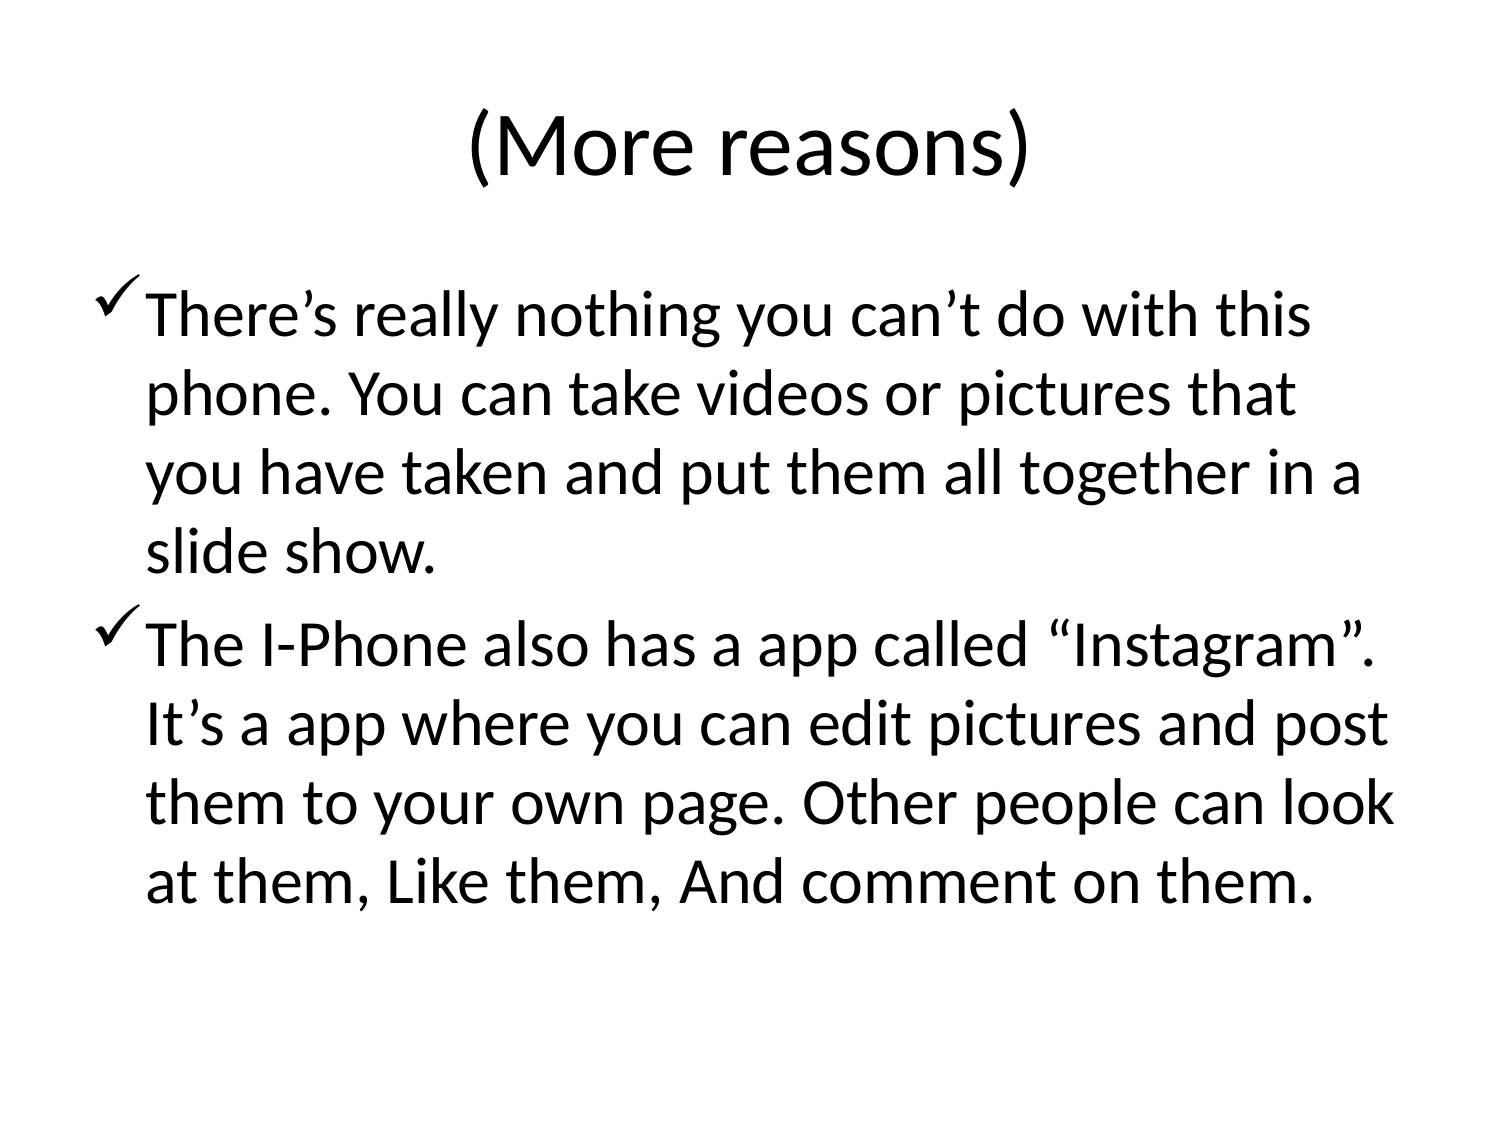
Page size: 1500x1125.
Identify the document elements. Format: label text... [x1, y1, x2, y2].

title (More reasons) [75, 45, 1425, 233]
list There’s really nothing you can’t do with this phone. You can take videos or pictures that you have taken and put them all together in a slide show. The I-Phone also has a app called “Instagram”. It’s a app where you can edit pictures and post them to your own page. Other people can look at them, Like them, And comment on them. [75, 262, 1425, 1005]
